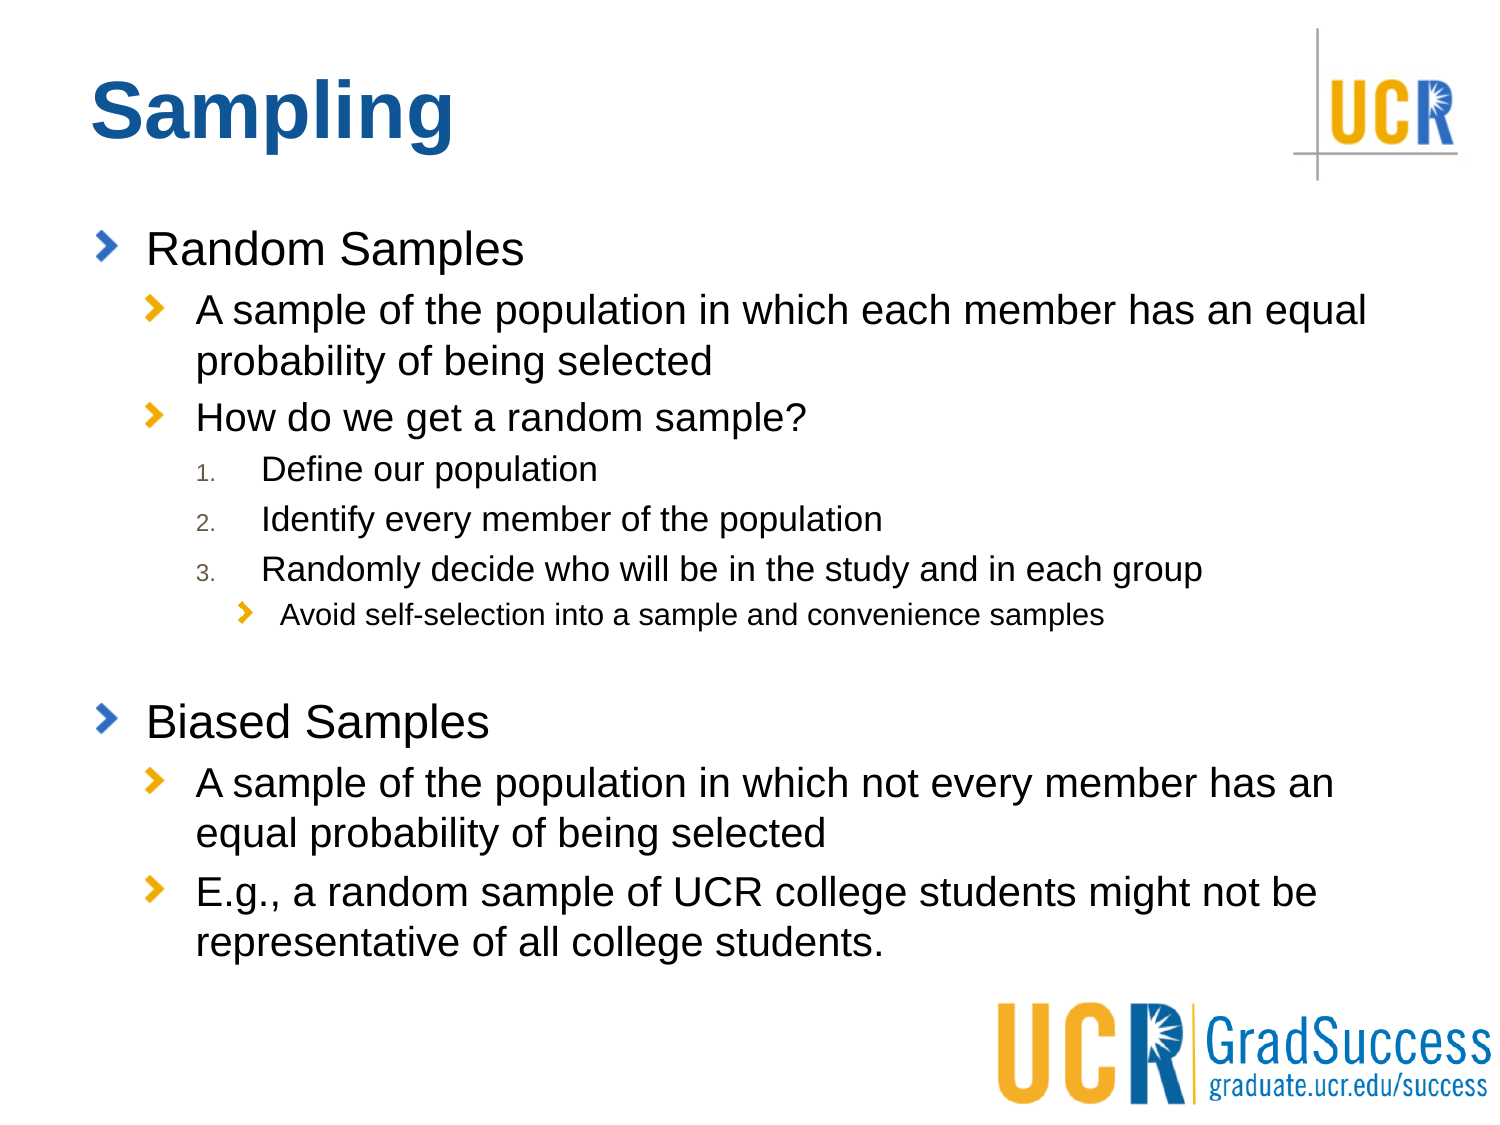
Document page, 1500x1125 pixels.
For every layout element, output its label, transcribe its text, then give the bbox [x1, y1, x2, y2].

title Sampling [75, 37, 1300, 163]
picture [1282, 0, 1500, 196]
picture [96, 230, 122, 263]
list Random Samples A sample of the population in which each member has an equal probability of being selected How do we get a random sample? Define our population Identify every member of the population Randomly decide who will be in the study and in each group Avoid self-selection into a sample and convenience samples Biased Samples A sample of the population in which not every member has an equal probability of being selected E.g., a random sample of UCR college students might not be representative of all college students. [81, 210, 1420, 975]
picture [96, 703, 122, 735]
picture [145, 875, 168, 904]
picture [145, 767, 168, 795]
picture [145, 294, 168, 323]
picture [238, 601, 255, 624]
picture [145, 402, 167, 429]
